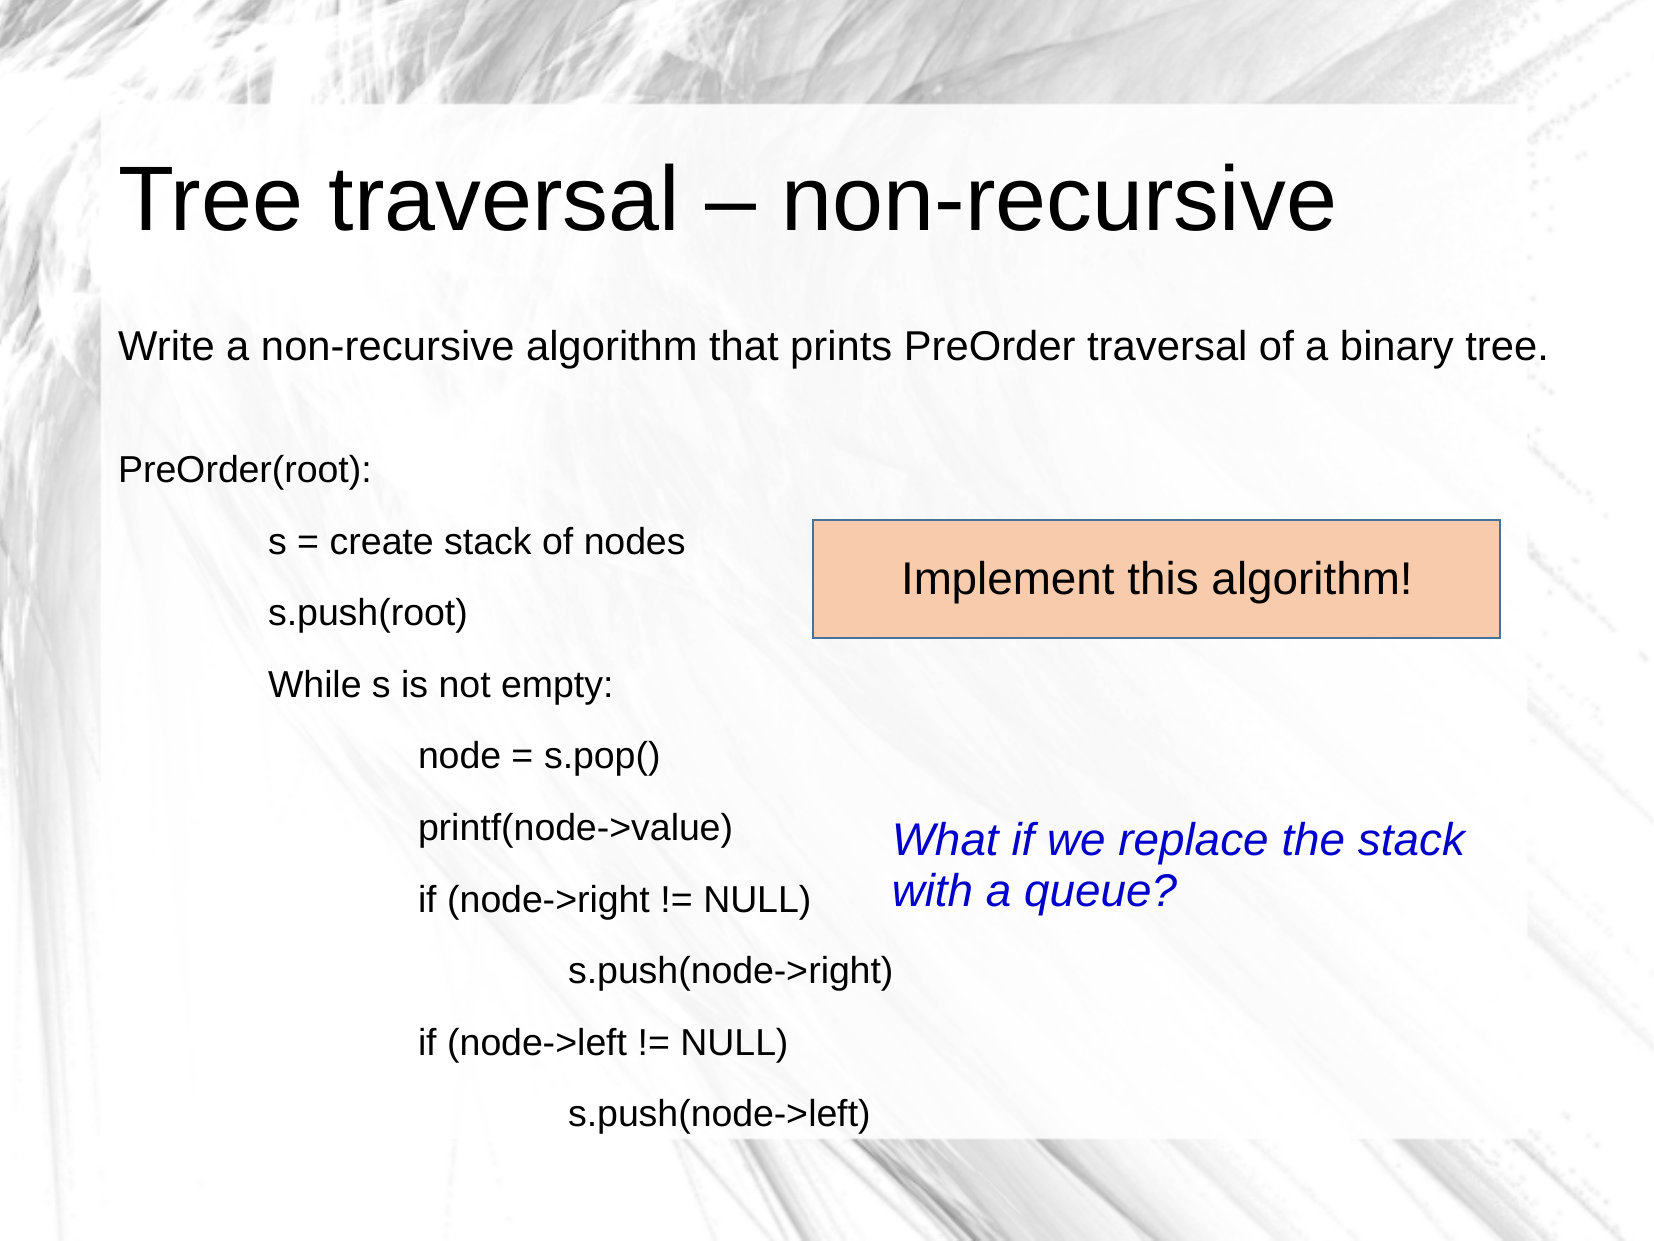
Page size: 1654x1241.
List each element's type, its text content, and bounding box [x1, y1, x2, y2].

text_box What if we replace the stack with a queue? [877, 807, 1565, 925]
text_box Implement this algorithm! [812, 519, 1501, 639]
title Tree traversal – non-recursive [118, 93, 1506, 299]
list Write a non-recursive algorithm that prints PreOrder traversal of a binary tree. PreOrder(root): s = create stack of nodes s.push(root) While s is not empty: node = s.pop() printf(node->value) if (node->right != NULL) s.push(node->right) if (node->left != NULL) s.push(node->left) [118, 319, 1571, 1109]
picture [0, 0, 1654, 1241]
